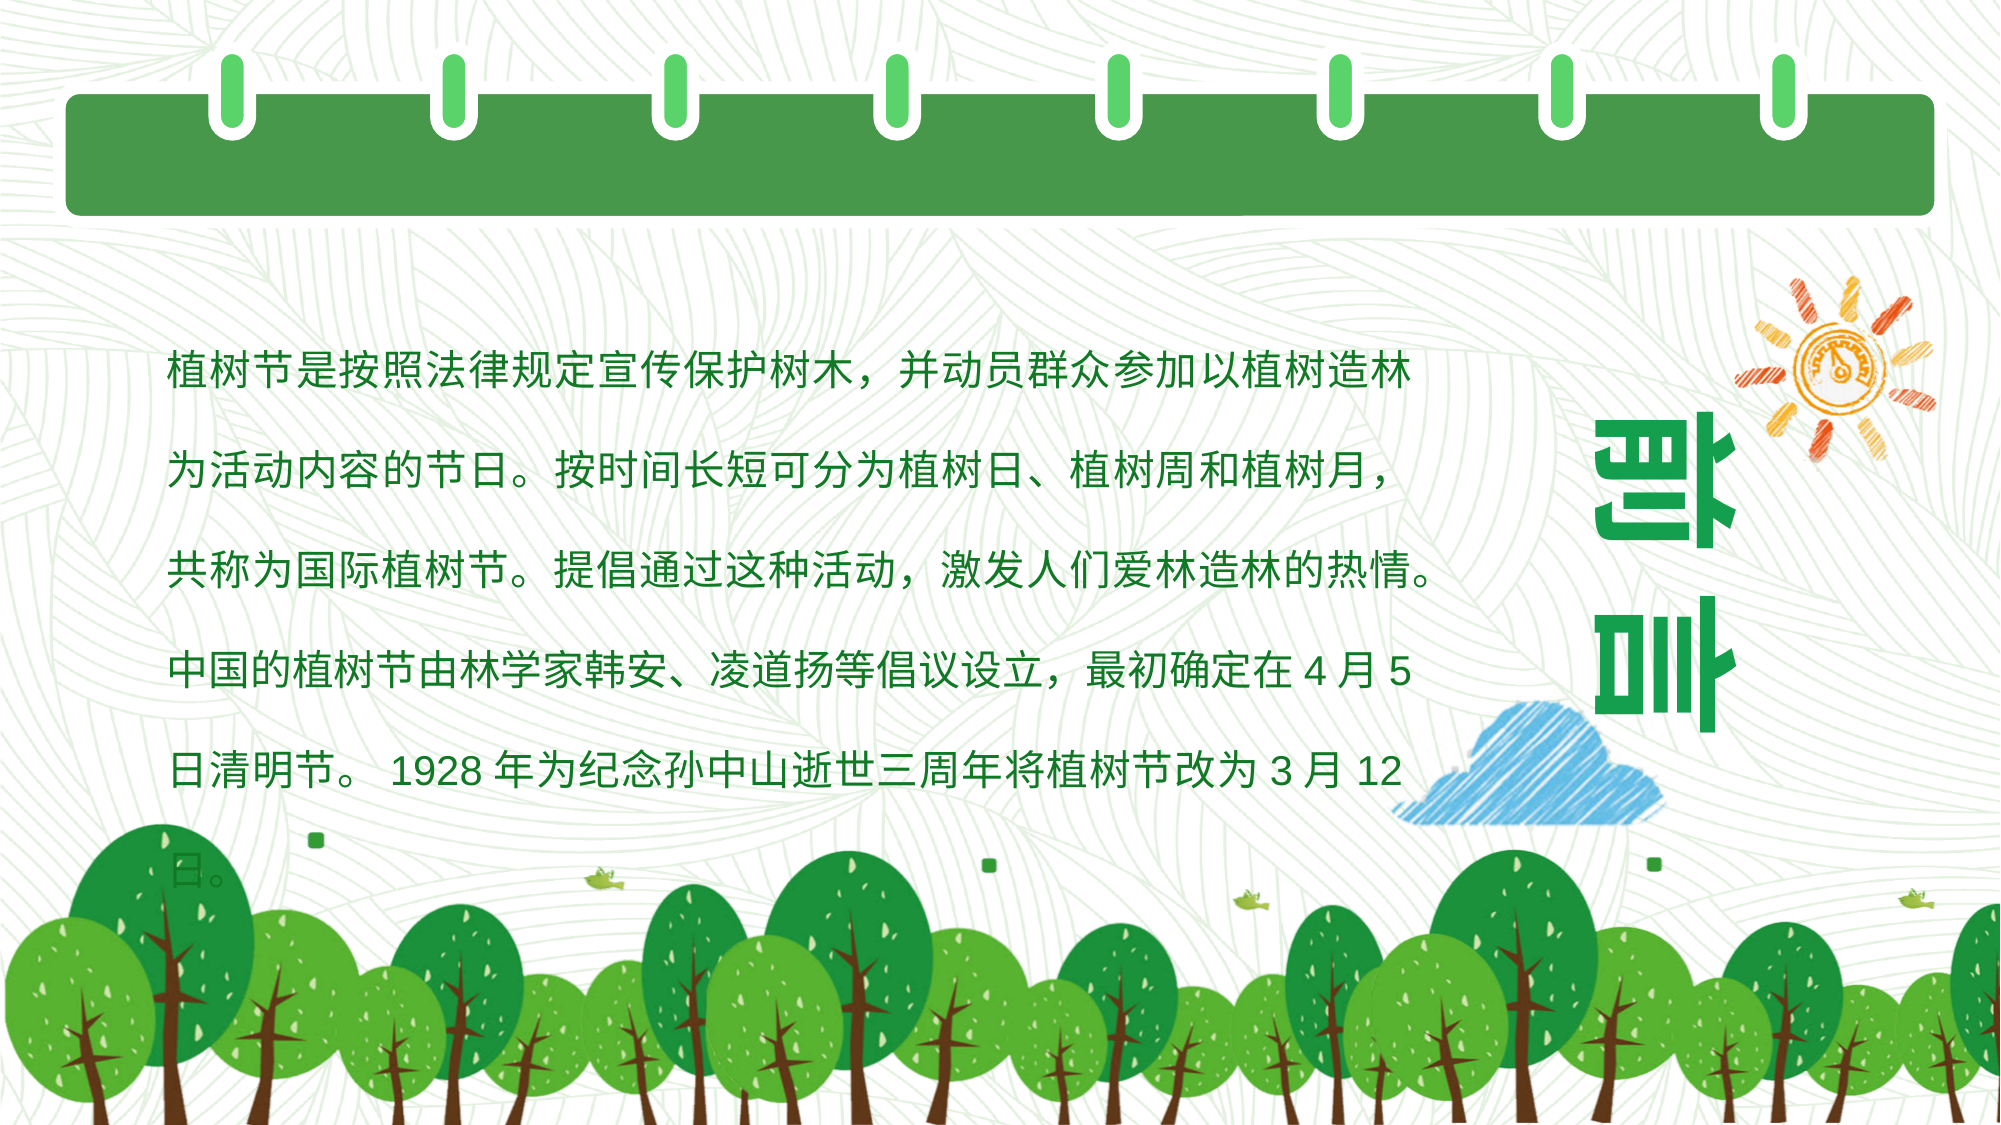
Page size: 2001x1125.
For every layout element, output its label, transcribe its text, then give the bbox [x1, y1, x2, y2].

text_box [59, 47, 1941, 222]
text_box 前 言 [1563, 390, 1767, 751]
text_box 植树节是按照法律规定宣传保护树木，并动员群众参加以植树造林为活动内容的节日。按时间长短可分为植树日、植树周和植树月，共称为国际植树节。提倡通过这种活动，激发人们爱林造林的热情。中国的植树节由林学家韩安、凌道扬等倡议设立，最初确定在4月5日清明节。1928年为纪念孙中山逝世三周年将植树节改为3月12日。 [152, 286, 437, 805]
picture [0, 0, 2001, 1125]
